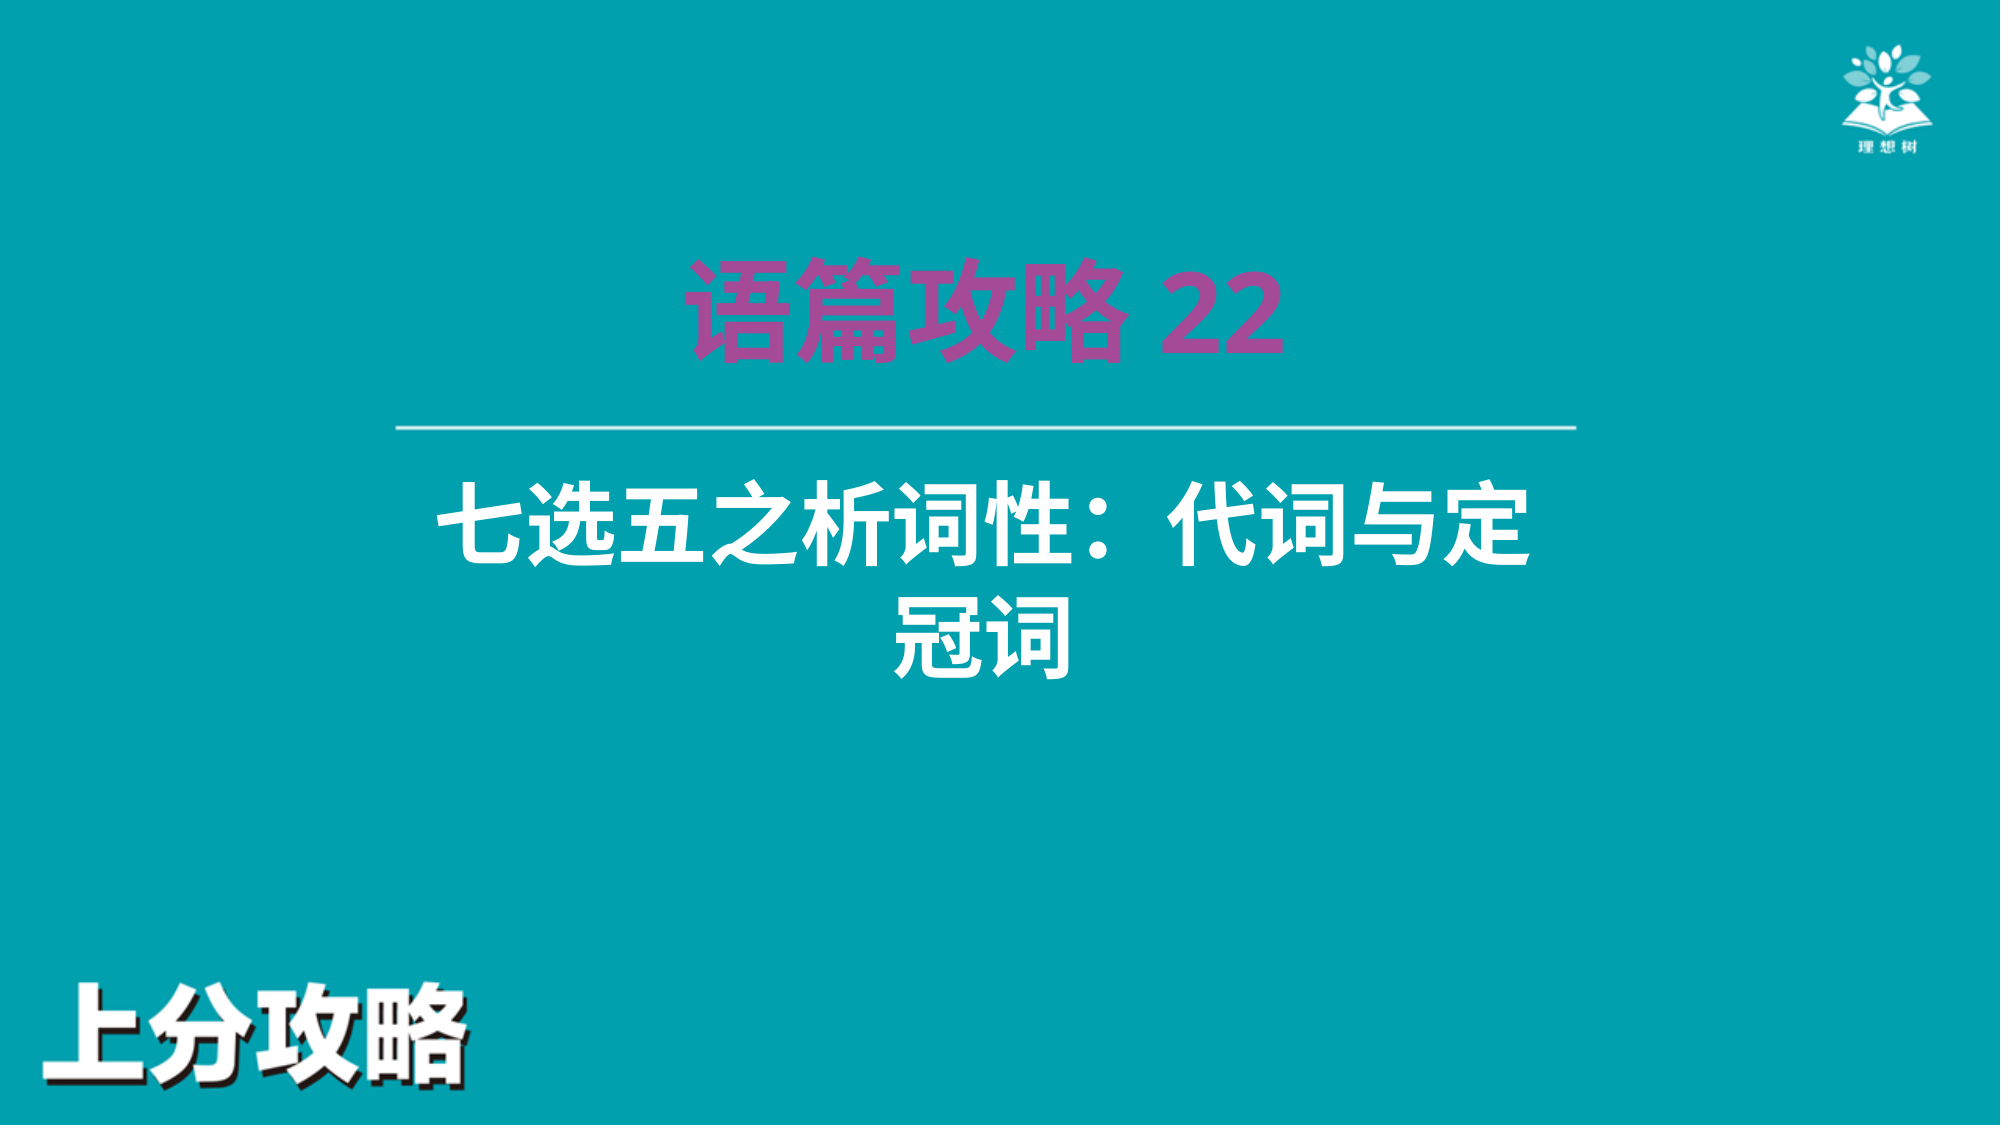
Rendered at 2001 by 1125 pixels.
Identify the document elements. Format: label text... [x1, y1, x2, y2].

text_box 七选五之析词性：代词与定 冠词 [391, 460, 1577, 696]
picture [0, 0, 2000, 1125]
text_box 语篇攻略22 [391, 231, 1577, 384]
